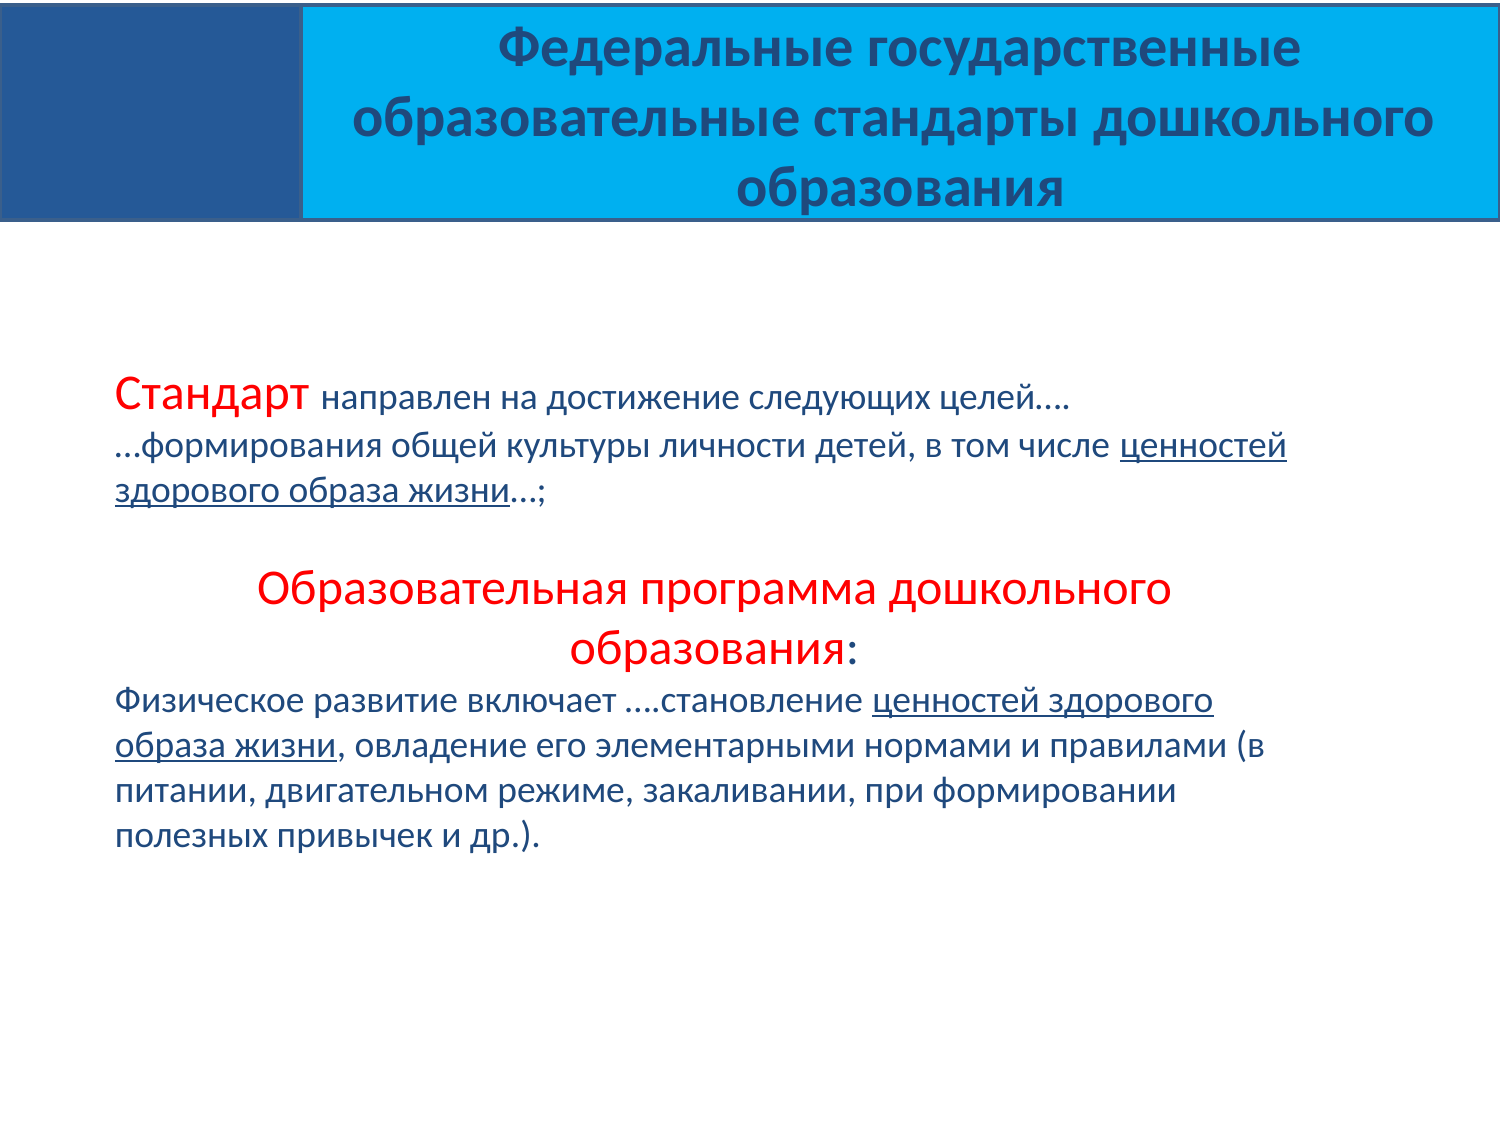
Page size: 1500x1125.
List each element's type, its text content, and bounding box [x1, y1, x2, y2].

text_box Федеральные государственные образовательные стандарты дошкольного образования [299, 3, 1500, 222]
subtitle [100, 314, 1464, 894]
text_box [0, 3, 300, 222]
text_box Стандарт направлен на достижение следующих целей…. …формирования общей культуры личности детей, в том числе ценностей здорового образа жизни…; Образовательная программа дошкольного образования: Физическое развитие включает ….становление ценностей здорового образа жизни, овладение его элементарными нормами и правилами (в питании, двигательном режиме, закаливании, при формировании полезных привычек и др.). [100, 352, 1329, 862]
